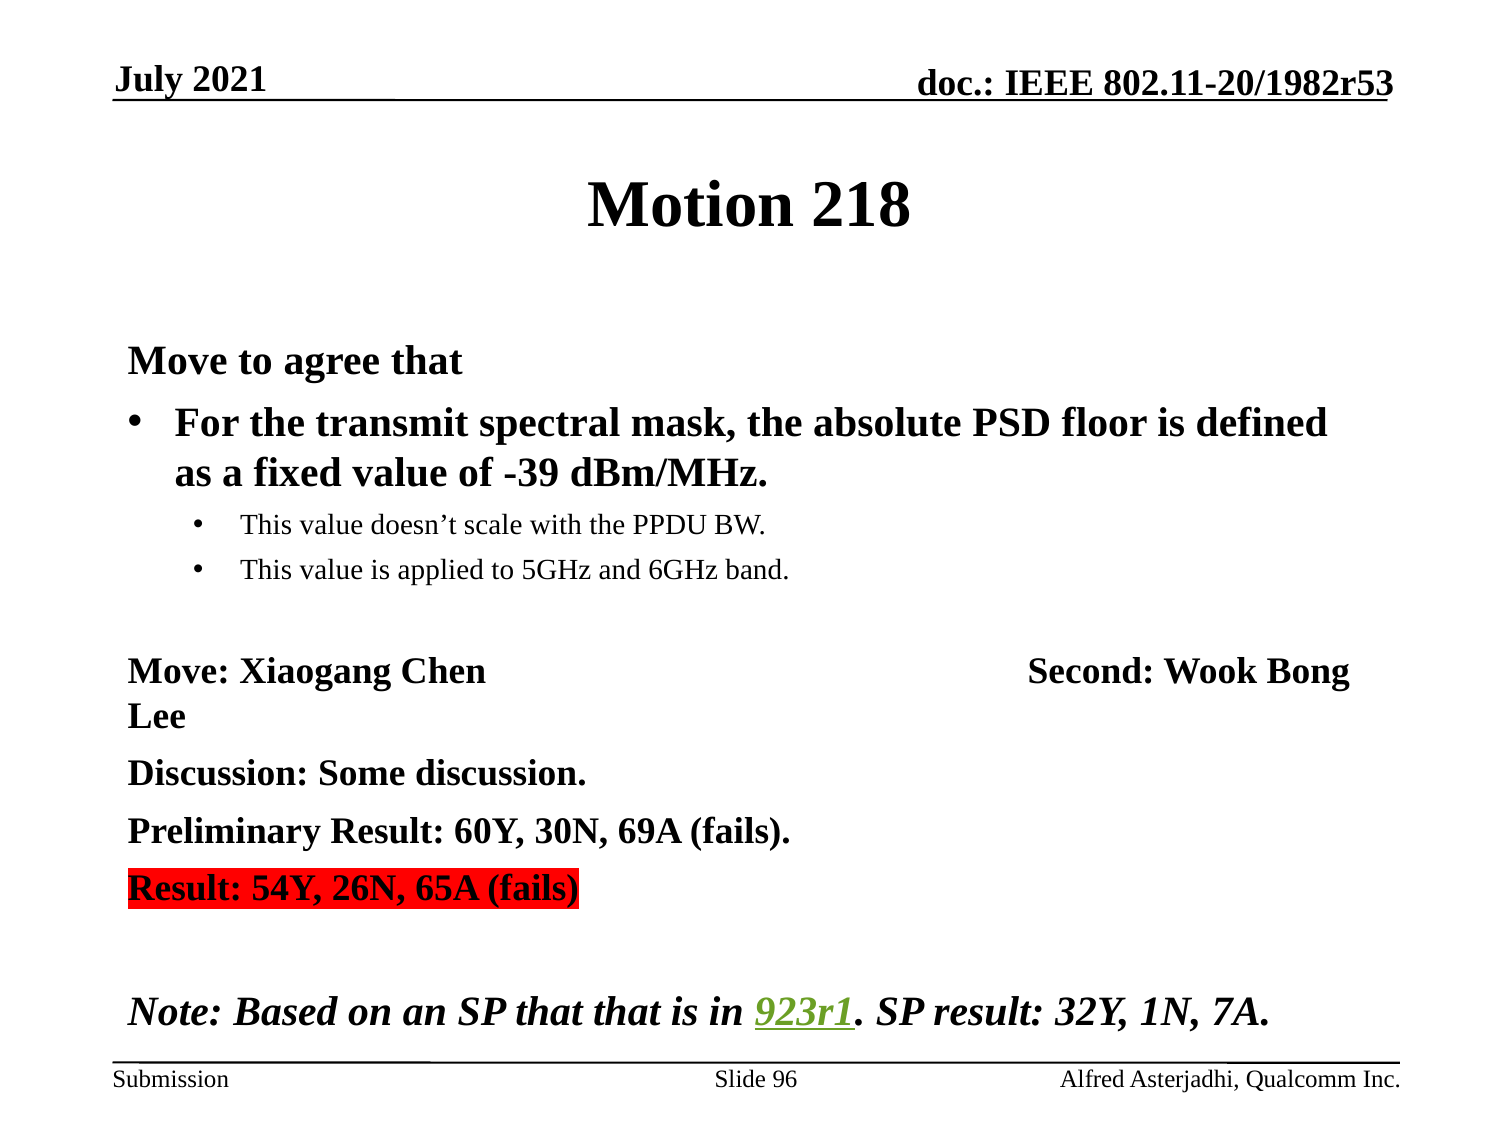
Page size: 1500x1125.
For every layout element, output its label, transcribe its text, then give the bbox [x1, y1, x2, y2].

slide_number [114, 54, 423, 100]
list Move to agree that For the transmit spectral mask, the absolute PSD floor is defined as a fixed value of -39 dBm/MHz. This value doesn’t scale with the PPDU BW. This value is applied to 5GHz and 6GHz band. Move: Xiaogang Chen Second: Wook Bong Lee Discussion: Some discussion. Preliminary Result: 60Y, 30N, 69A (fails). Result: 54Y, 26N, 65A (fails) Note: Based on an SP that that is in 923r1. SP result: 32Y, 1N, 7A. [112, 324, 1388, 1063]
footer Alfred Asterjadhi, Qualcomm Inc. [878, 1061, 1402, 1093]
slide_number Slide 96 [712, 1061, 800, 1123]
title Motion 218 [112, 112, 1388, 288]
